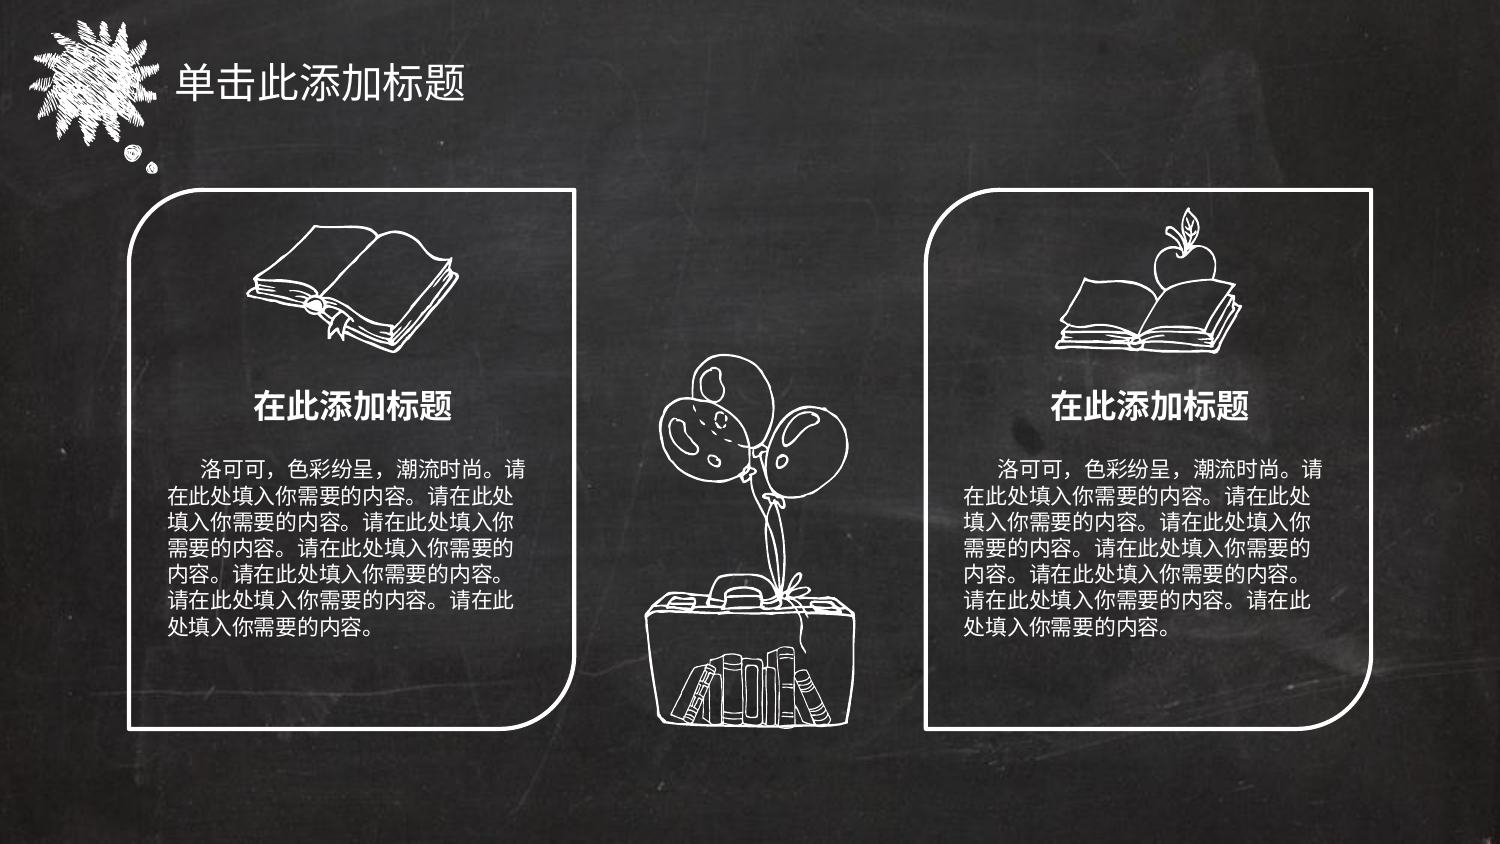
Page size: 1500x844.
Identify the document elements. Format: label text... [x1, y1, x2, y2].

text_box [29, 19, 160, 174]
text_box [246, 225, 459, 353]
text_box [1054, 207, 1243, 355]
text_box 单击此添加标题 [163, 49, 561, 114]
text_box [948, 377, 1348, 703]
text_box [923, 187, 1374, 732]
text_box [644, 353, 856, 730]
text_box [126, 187, 577, 732]
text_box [152, 377, 552, 703]
picture [0, 0, 1500, 844]
